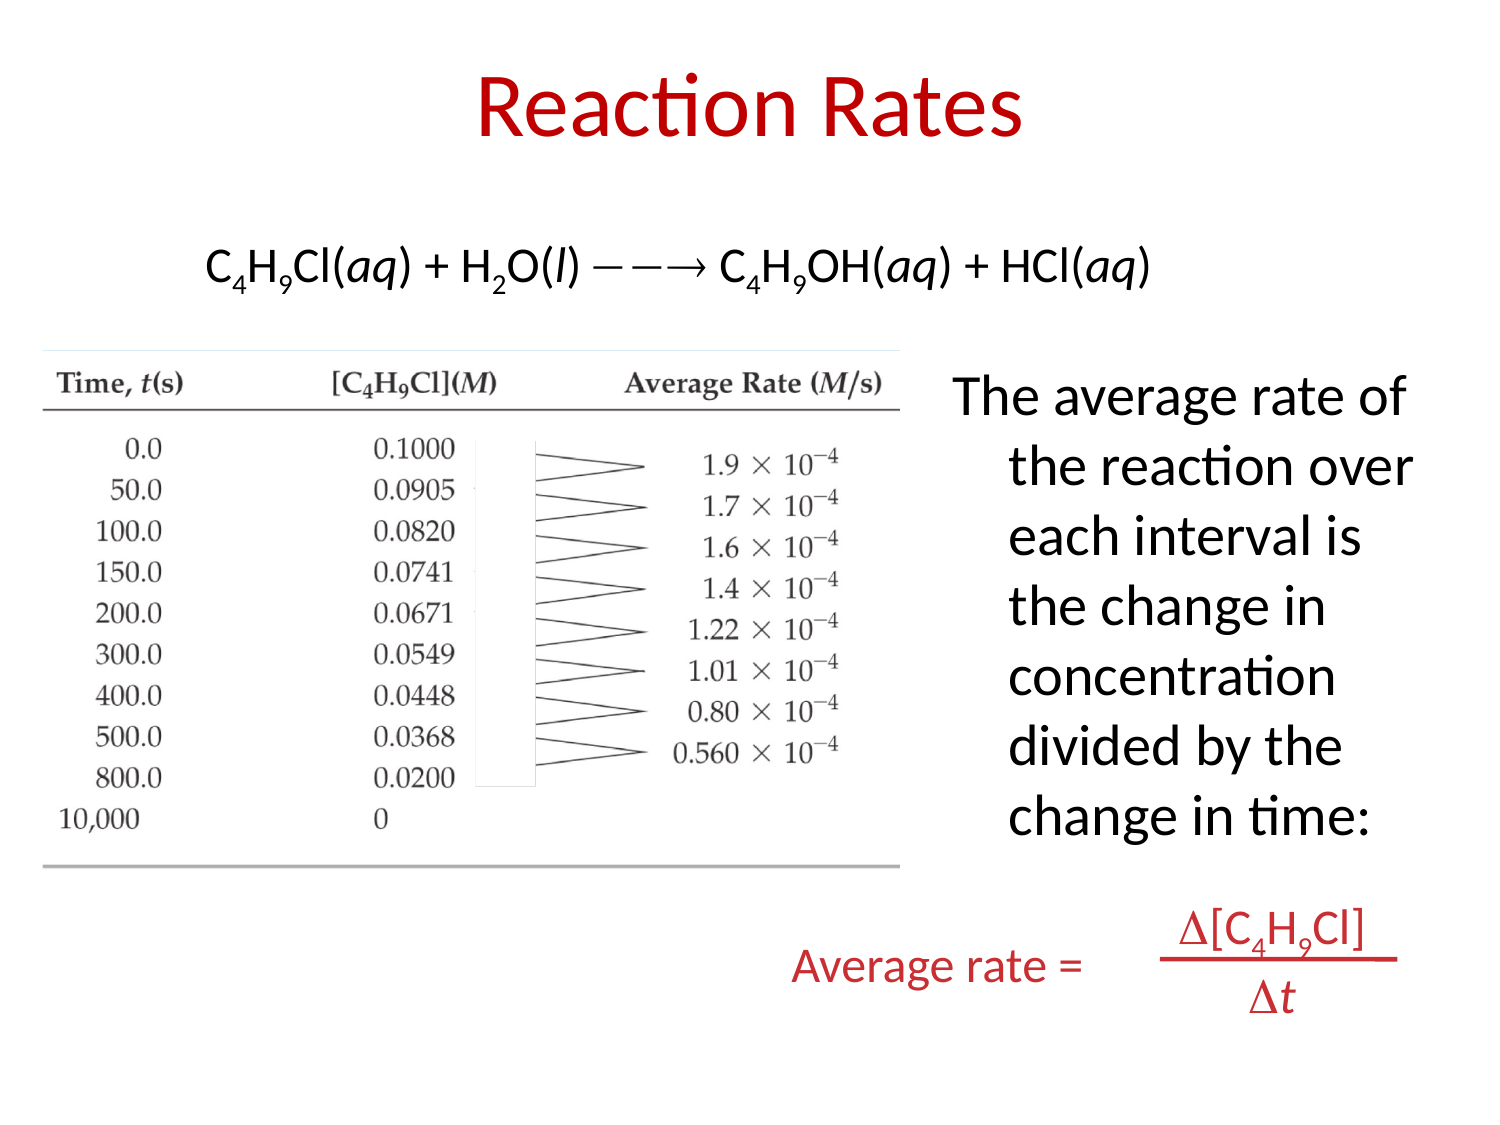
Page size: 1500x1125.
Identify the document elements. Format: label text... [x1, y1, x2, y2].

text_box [774, 887, 1398, 1024]
text_box C4H9Cl(aq) + H2O(l)  C4H9OH(aq) + HCl(aq) [190, 224, 1363, 308]
text_box Reaction Rates [112, 37, 1388, 225]
text_box The average rate of the reaction over each interval is the change in concentration divided by the change in time: [937, 350, 1463, 900]
picture [37, 349, 901, 876]
